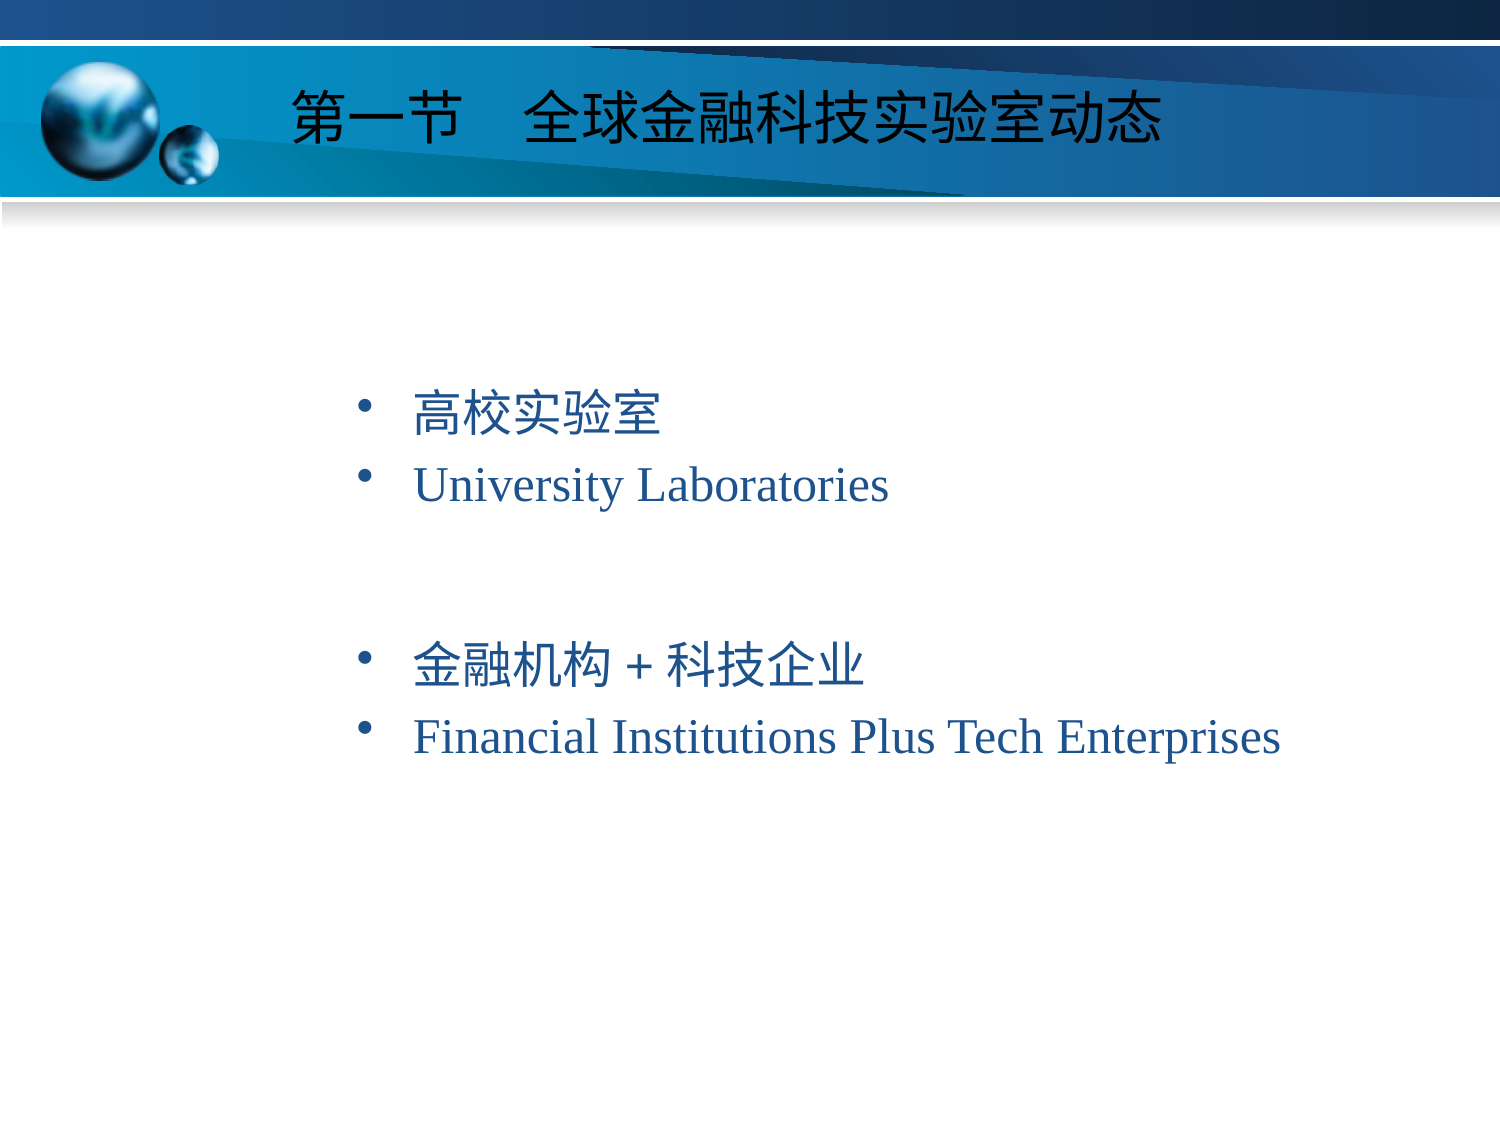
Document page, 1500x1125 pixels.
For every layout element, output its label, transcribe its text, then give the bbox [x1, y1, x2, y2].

text_box 高校实验室 University Laboratories [341, 374, 1158, 519]
picture [160, 126, 218, 184]
text_box 金融机构+科技企业 Financial Institutions Plus Tech Enterprises [341, 626, 1388, 771]
title 第一节 全球金融科技实验室动态 [274, 44, 1363, 188]
picture [42, 63, 159, 180]
